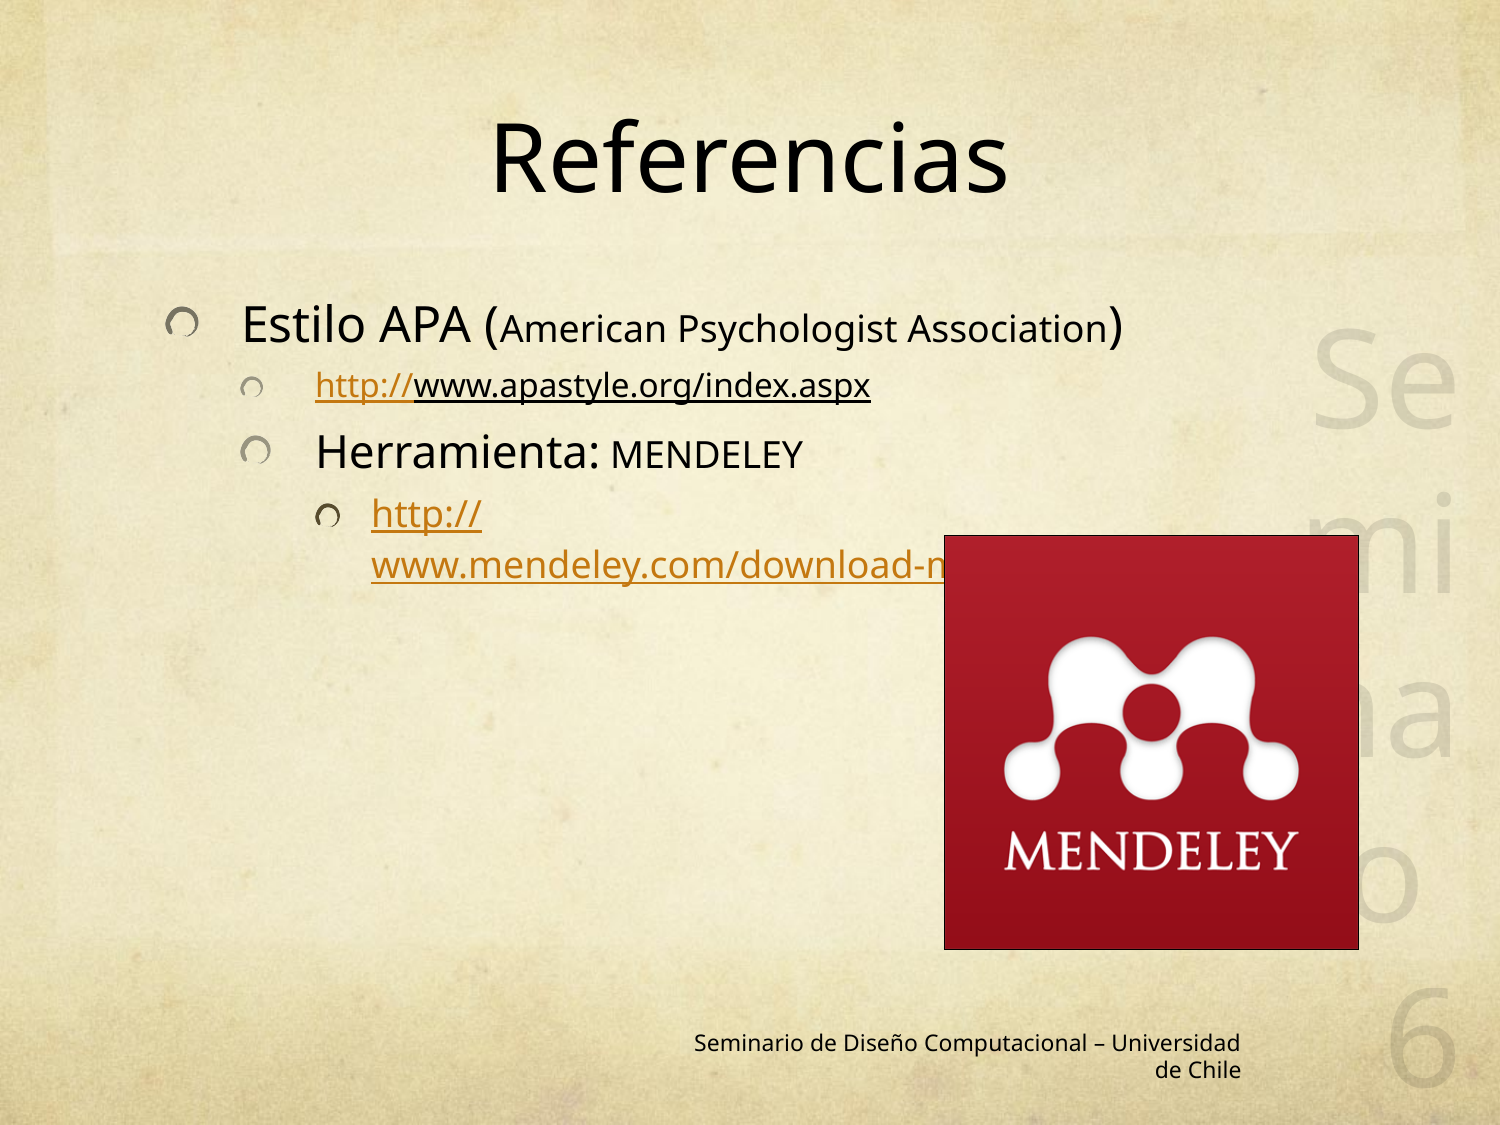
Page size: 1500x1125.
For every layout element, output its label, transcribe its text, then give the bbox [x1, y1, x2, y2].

slide_number Seminario 6 [1233, 225, 1478, 1038]
list Estilo APA (American Psychologist Association) http://www.apastyle.org/index.aspx Herramienta: MENDELEY http://www.mendeley.com/download-mendeley-desktop/ [150, 284, 1233, 950]
title Referencias [150, 82, 1350, 225]
picture [0, 0, 1500, 1125]
footer Seminario de Diseño Computacional – Universidad de Chile [646, 1034, 1257, 1077]
